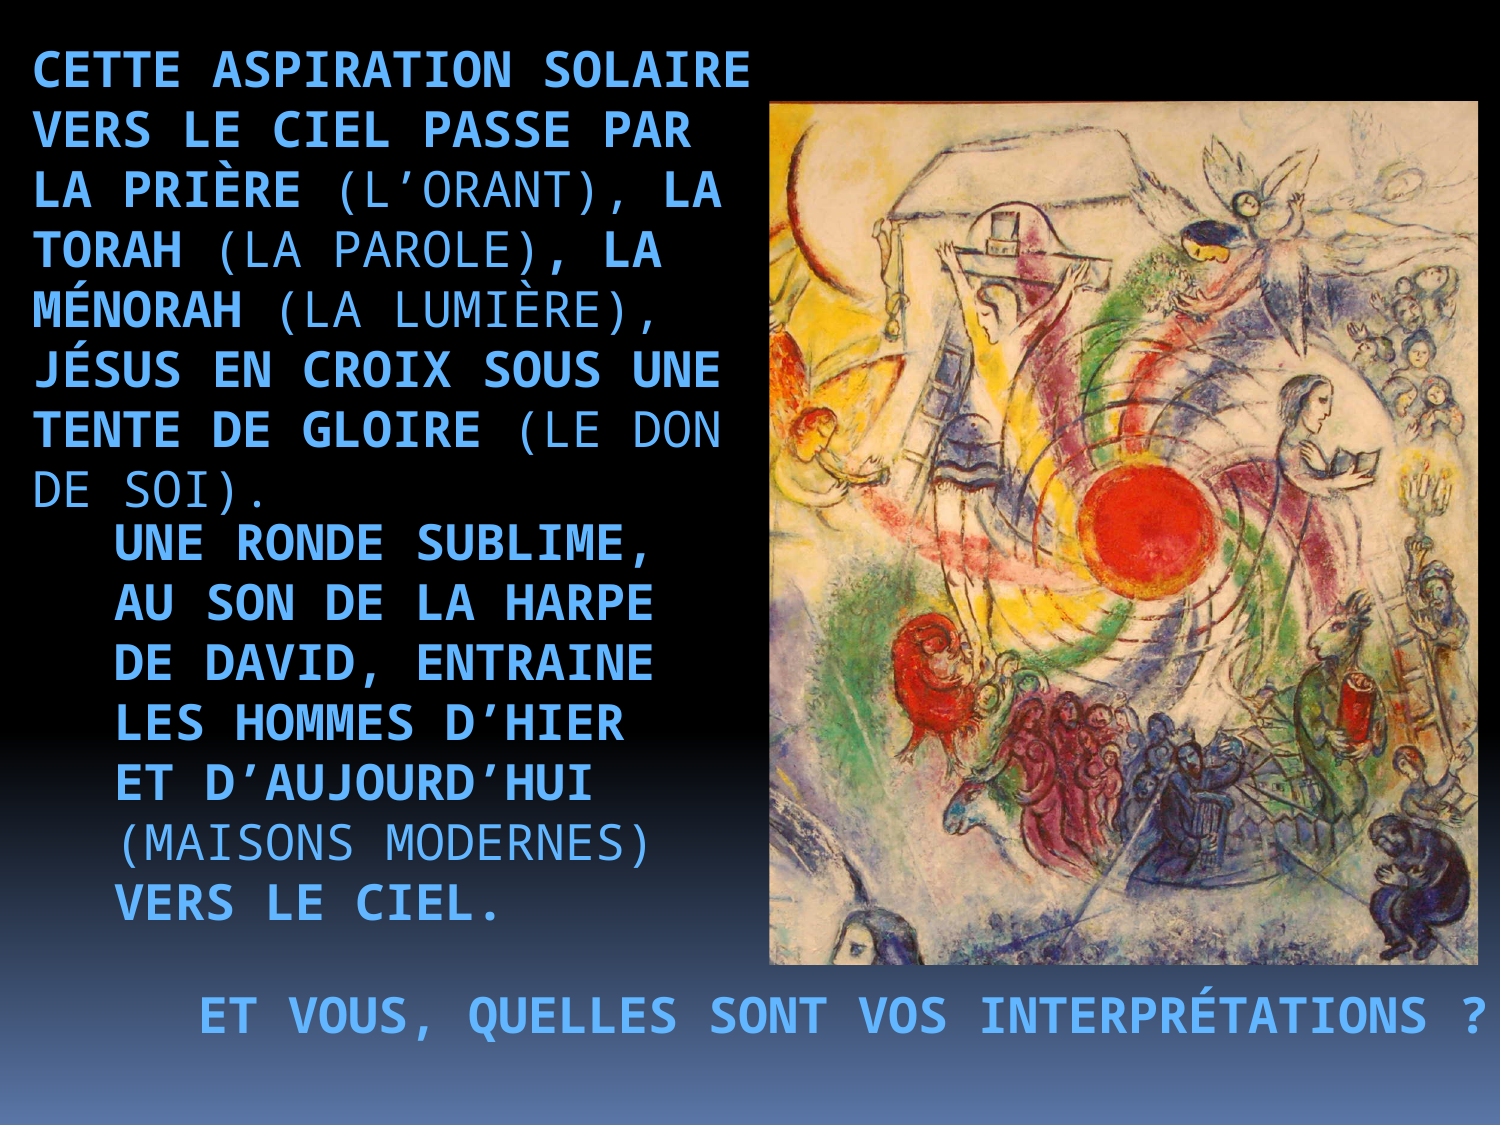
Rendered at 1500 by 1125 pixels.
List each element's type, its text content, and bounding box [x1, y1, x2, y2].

text_box Et vous, quelles sont vos interprétations ? [183, 975, 1500, 1071]
picture [768, 101, 1479, 965]
text_box Cette aspiration solaire vers le ciel passe par la Prière (L’OranT), la torah (la parole), la ménorah (la lumière), Jésus en croix sous une tente de gloire (le don de soi). [17, 30, 774, 468]
text_box Une ronde sublime, au son de la harpe de David, entraine les hommes d’hier et d’aujourd’hui (maisons modernes) vers le ciel. [100, 503, 675, 976]
